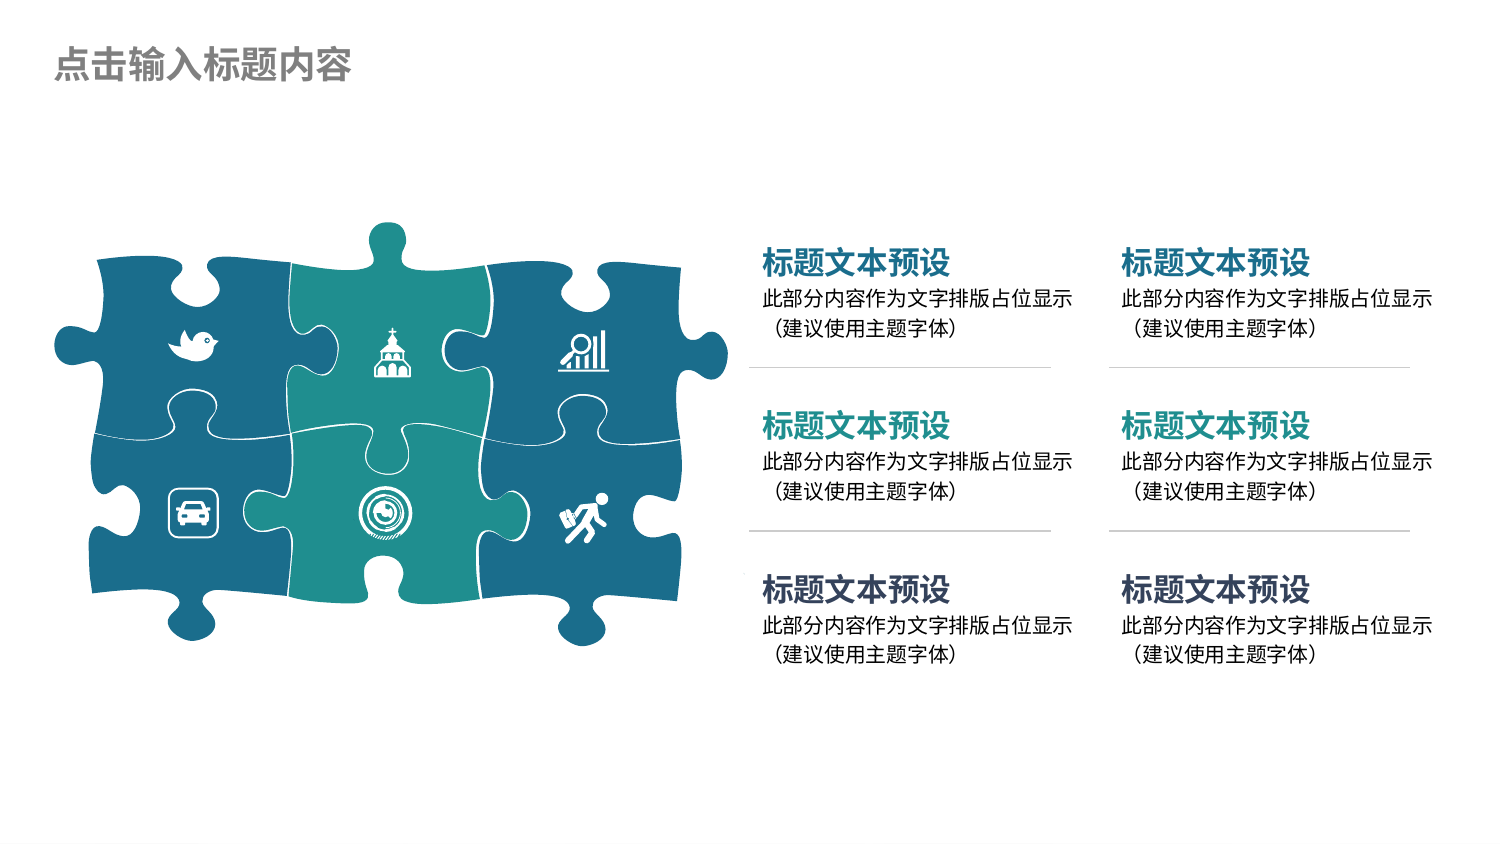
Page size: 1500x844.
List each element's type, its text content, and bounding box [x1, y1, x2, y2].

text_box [443, 254, 729, 447]
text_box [761, 242, 1084, 344]
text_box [286, 221, 493, 418]
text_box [87, 390, 293, 642]
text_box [1121, 242, 1444, 344]
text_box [761, 405, 1084, 507]
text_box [1121, 569, 1444, 671]
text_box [1121, 405, 1444, 507]
text_box 点击输入标题内容 [53, 32, 403, 95]
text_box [297, 420, 473, 607]
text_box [761, 569, 1084, 671]
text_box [53, 249, 281, 442]
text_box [478, 395, 683, 647]
